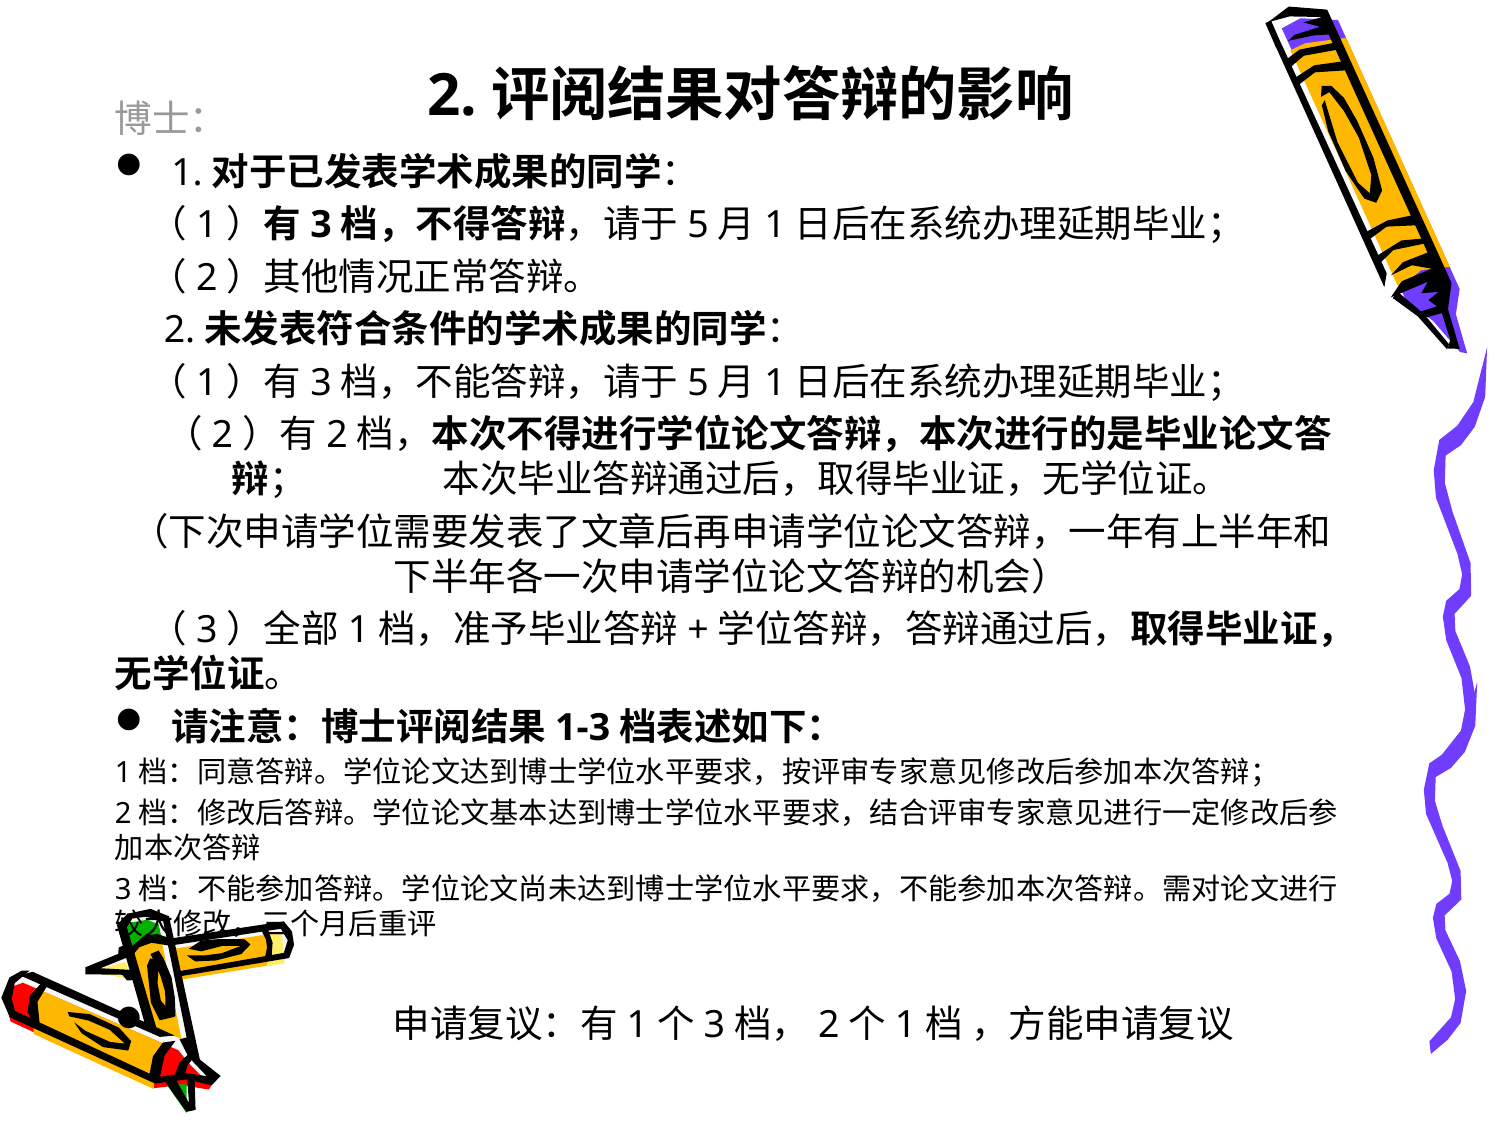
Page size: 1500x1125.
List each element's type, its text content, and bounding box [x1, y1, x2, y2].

list 博士： 1.对于已发表学术成果的同学： （1）有3档，不得答辩，请于5月1日后在系统办理延期毕业； （2）其他情况正常答辩。 2.未发表符合条件的学术成果的同学： （1）有3档，不能答辩，请于5月1日后在系统办理延期毕业； （2）有2档，本次不得进行学位论文答辩，本次进行的是毕业论文答辩； 本次毕业答辩通过后，取得毕业证，无学位证。 （下次申请学位需要发表了文章后再申请学位论文答辩，一年有上半年和下半年各一次申请学位论文答辩的机会） （3）全部1档，准予毕业答辩+学位答辩，答辩通过后，取得毕业证，无学位证。 请注意：博士评阅结果1-3档表述如下： 1档：同意答辩。学位论文达到博士学位水平要求，按评审专家意见修改后参加本次答辩； 2档：修改后答辩。学位论文基本达到博士学位水平要求，结合评审专家意见进行一定修改后参加本次答辩 3档：不能参加答辩。学位论文尚未达到博士学位水平要求，不能参加本次答辩。需对论文进行较大修改，三个月后重评 申请复议：有1个3档，2个1档 ，方能申请复议 [99, 87, 1363, 1024]
title 2.评阅结果对答辩的影响 [124, 0, 1377, 136]
